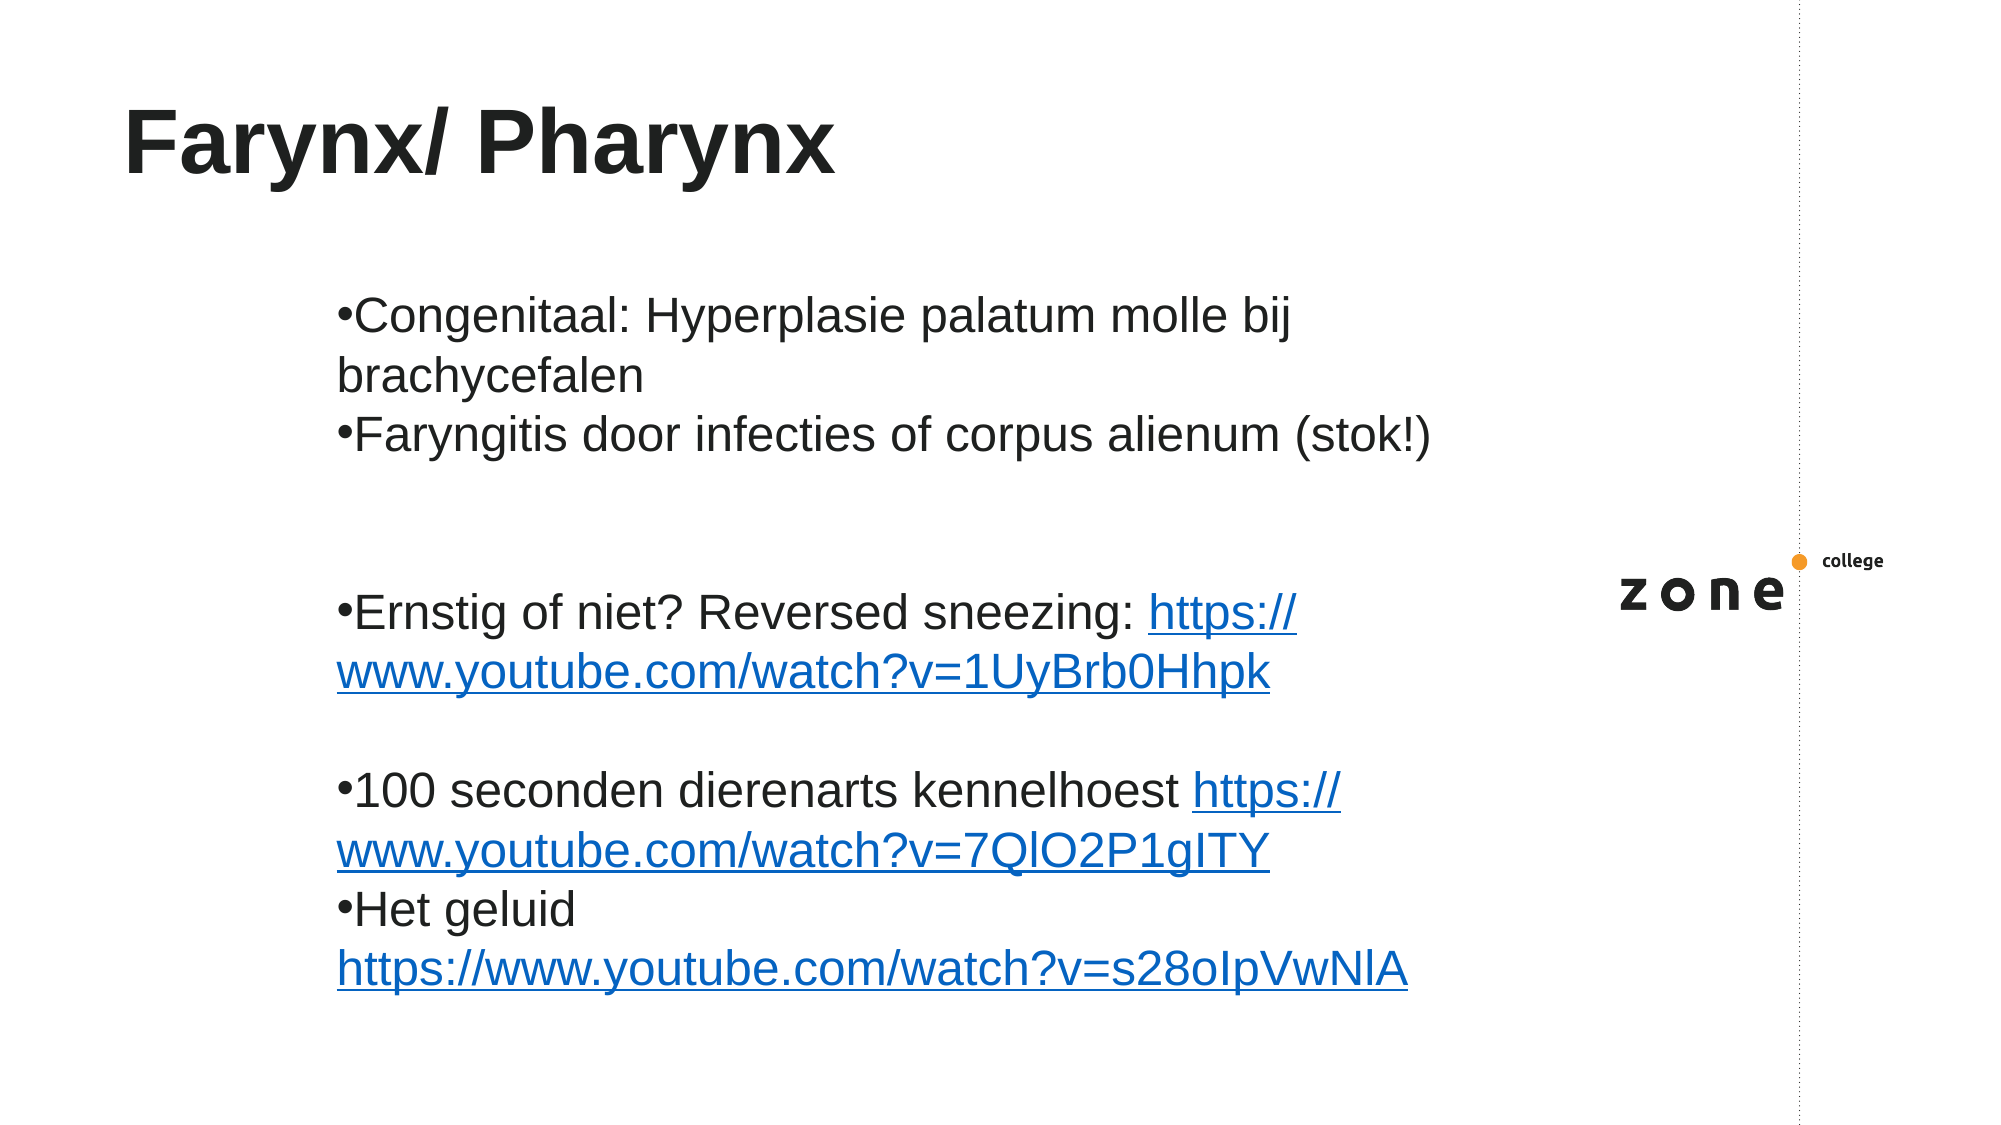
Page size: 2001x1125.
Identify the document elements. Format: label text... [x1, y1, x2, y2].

title Farynx/ Pharynx [124, 94, 1607, 272]
picture [1596, 0, 2001, 1125]
list Congenitaal: Hyperplasie palatum molle bij brachycefalen Faryngitis door infecties of corpus alienum (stok!) Ernstig of niet? Reversed sneezing: https://www.youtube.com/watch?v=1UyBrb0Hhpk 100 seconden dierenarts kennelhoest https://www.youtube.com/watch?v=7QlO2P1gITY Het geluid https://www.youtube.com/watch?v=s28oIpVwNlA [336, 283, 1607, 998]
